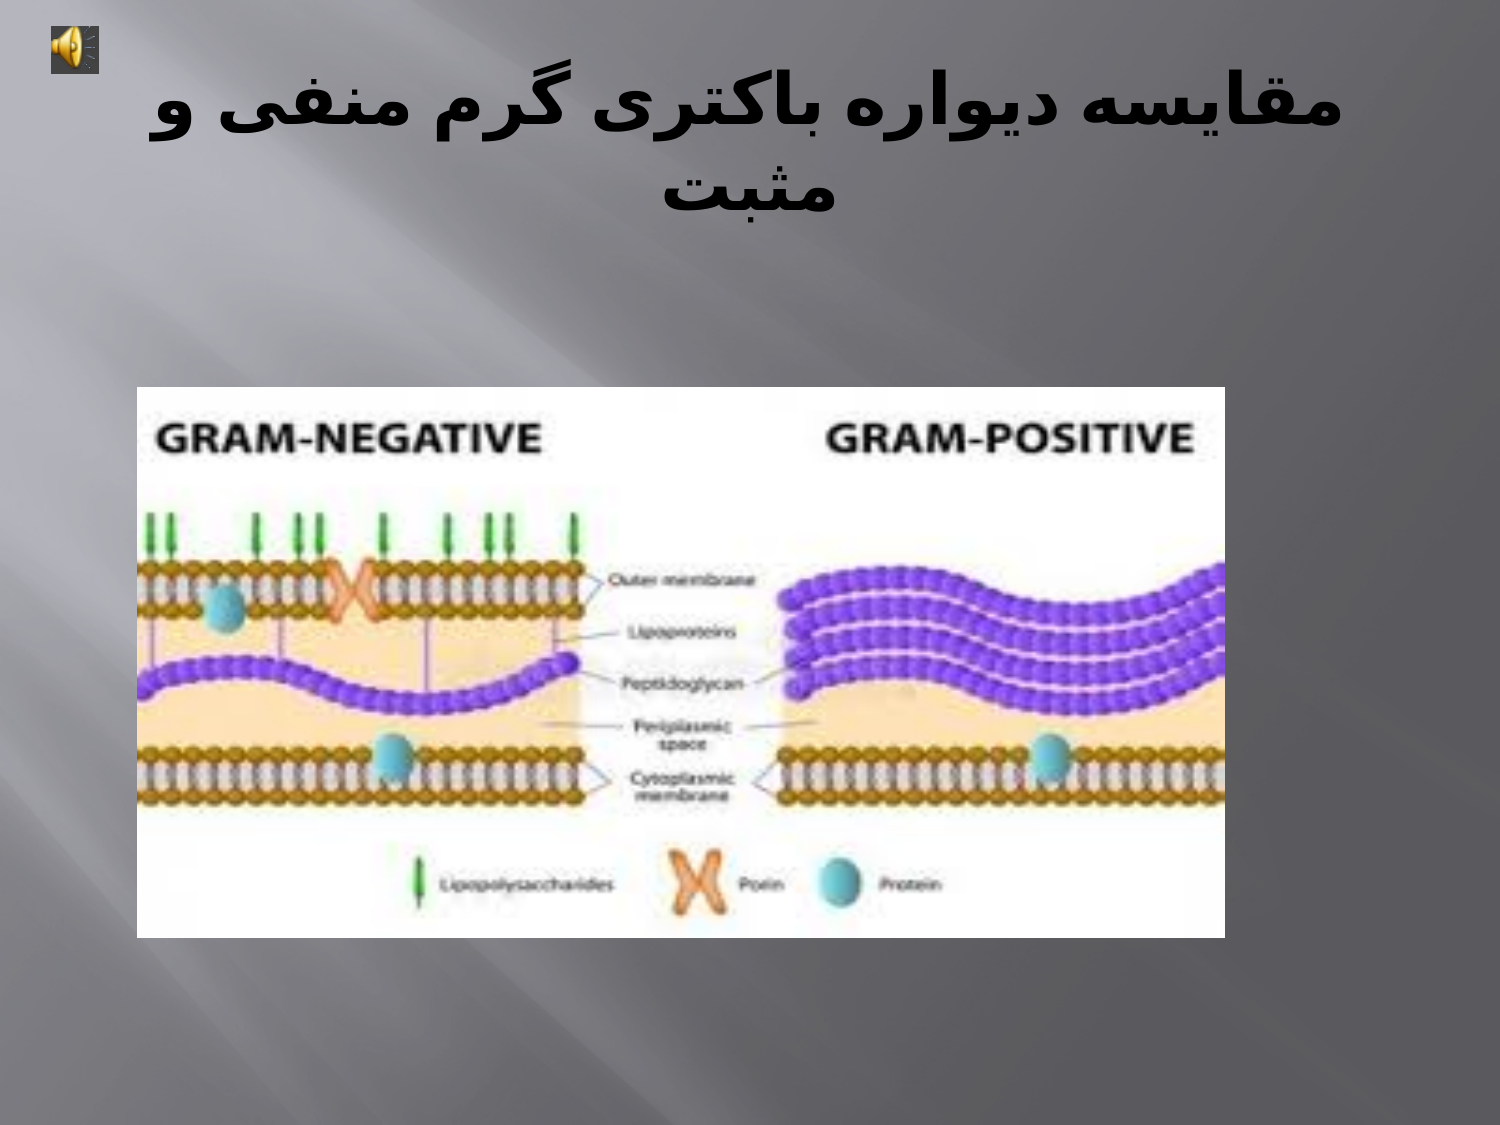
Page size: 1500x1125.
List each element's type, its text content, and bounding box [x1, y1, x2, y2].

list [137, 387, 1226, 938]
title مقایسه دیواره باکتری گرم منفی و مثبت [75, 45, 1425, 233]
picture [49, 24, 101, 76]
